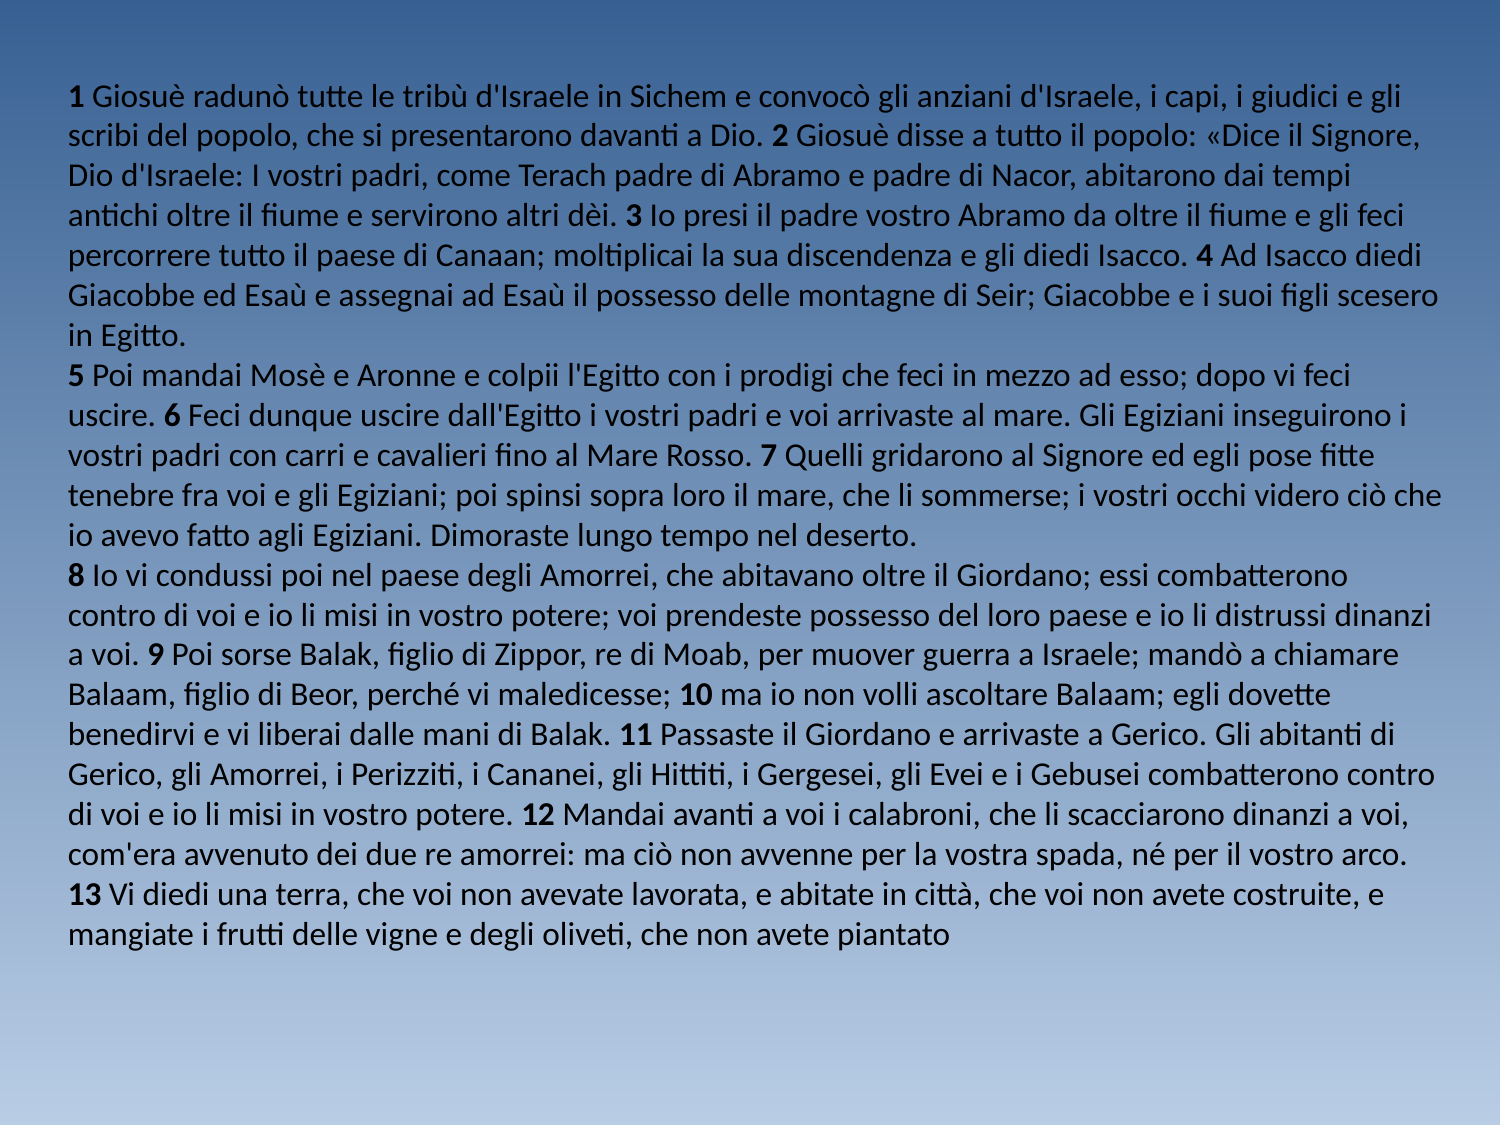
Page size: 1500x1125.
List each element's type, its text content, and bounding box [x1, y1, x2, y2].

text_box 1 Giosuè radunò tutte le tribù d'Israele in Sichem e convocò gli anziani d'Israele, i capi, i giudici e gli scribi del popolo, che si presentarono davanti a Dio. 2 Giosuè disse a tutto il popolo: «Dice il Signore, Dio d'Israele: I vostri padri, come Terach padre di Abramo e padre di Nacor, abitarono dai tempi antichi oltre il fiume e servirono altri dèi. 3 Io presi il padre vostro Abramo da oltre il fiume e gli feci percorrere tutto il paese di Canaan; moltiplicai la sua discendenza e gli diedi Isacco. 4 Ad Isacco diedi Giacobbe ed Esaù e assegnai ad Esaù il possesso delle montagne di Seir; Giacobbe e i suoi figli scesero in Egitto. 5 Poi mandai Mosè e Aronne e colpii l'Egitto con i prodigi che feci in mezzo ad esso; dopo vi feci uscire. 6 Feci dunque uscire dall'Egitto i vostri padri e voi arrivaste al mare. Gli Egiziani inseguirono i vostri padri con carri e cavalieri fino al Mare Rosso. 7 Quelli gridarono al Signore ed egli pose fitte tenebre fra voi e gli Egiziani; poi spinsi sopra loro il mare, che li sommerse; i vostri occhi videro ciò che io avevo fatto agli Egiziani. Dimoraste lungo tempo nel deserto. 8 Io vi condussi poi nel paese degli Amorrei, che abitavano oltre il Giordano; essi combatterono contro di voi e io li misi in vostro potere; voi prendeste possesso del loro paese e io li distrussi dinanzi a voi. 9 Poi sorse Balak, figlio di Zippor, re di Moab, per muover guerra a Israele; mandò a chiamare Balaam, figlio di Beor, perché vi maledicesse; 10 ma io non volli ascoltare Balaam; egli dovette benedirvi e vi liberai dalle mani di Balak. 11 Passaste il Giordano e arrivaste a Gerico. Gli abitanti di Gerico, gli Amorrei, i Perizziti, i Cananei, gli Hittiti, i Gergesei, gli Evei e i Gebusei combatterono contro di voi e io li misi in vostro potere. 12 Mandai avanti a voi i calabroni, che li scacciarono dinanzi a voi, com'era avvenuto dei due re amorrei: ma ciò non avvenne per la vostra spada, né per il vostro arco. 13 Vi diedi una terra, che voi non avevate lavorata, e abitate in città, che voi non avete costruite, e mangiate i frutti delle vigne e degli oliveti, che non avete piantato [53, 66, 1459, 960]
